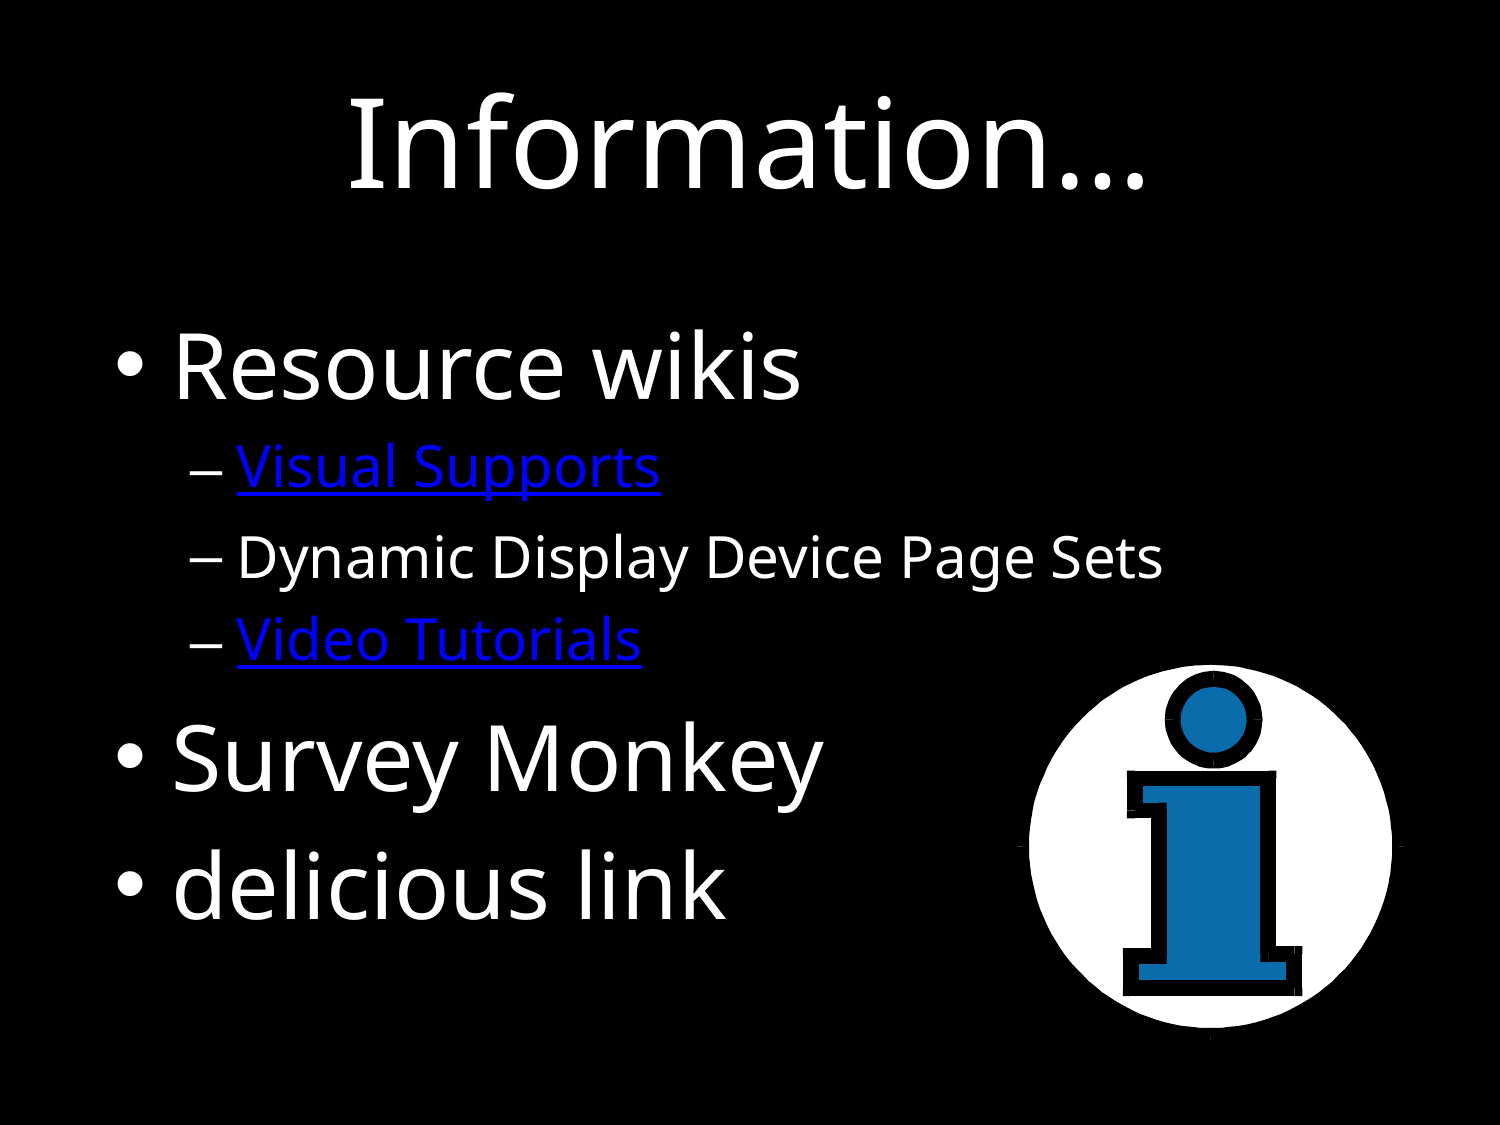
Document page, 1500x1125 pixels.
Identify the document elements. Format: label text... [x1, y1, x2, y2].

picture [929, 599, 1500, 1083]
list Resource wikis Visual Supports Dynamic Display Device Page Sets Video Tutorials Survey Monkey delicious link [99, 299, 1451, 1043]
title Information… [74, 44, 1426, 233]
